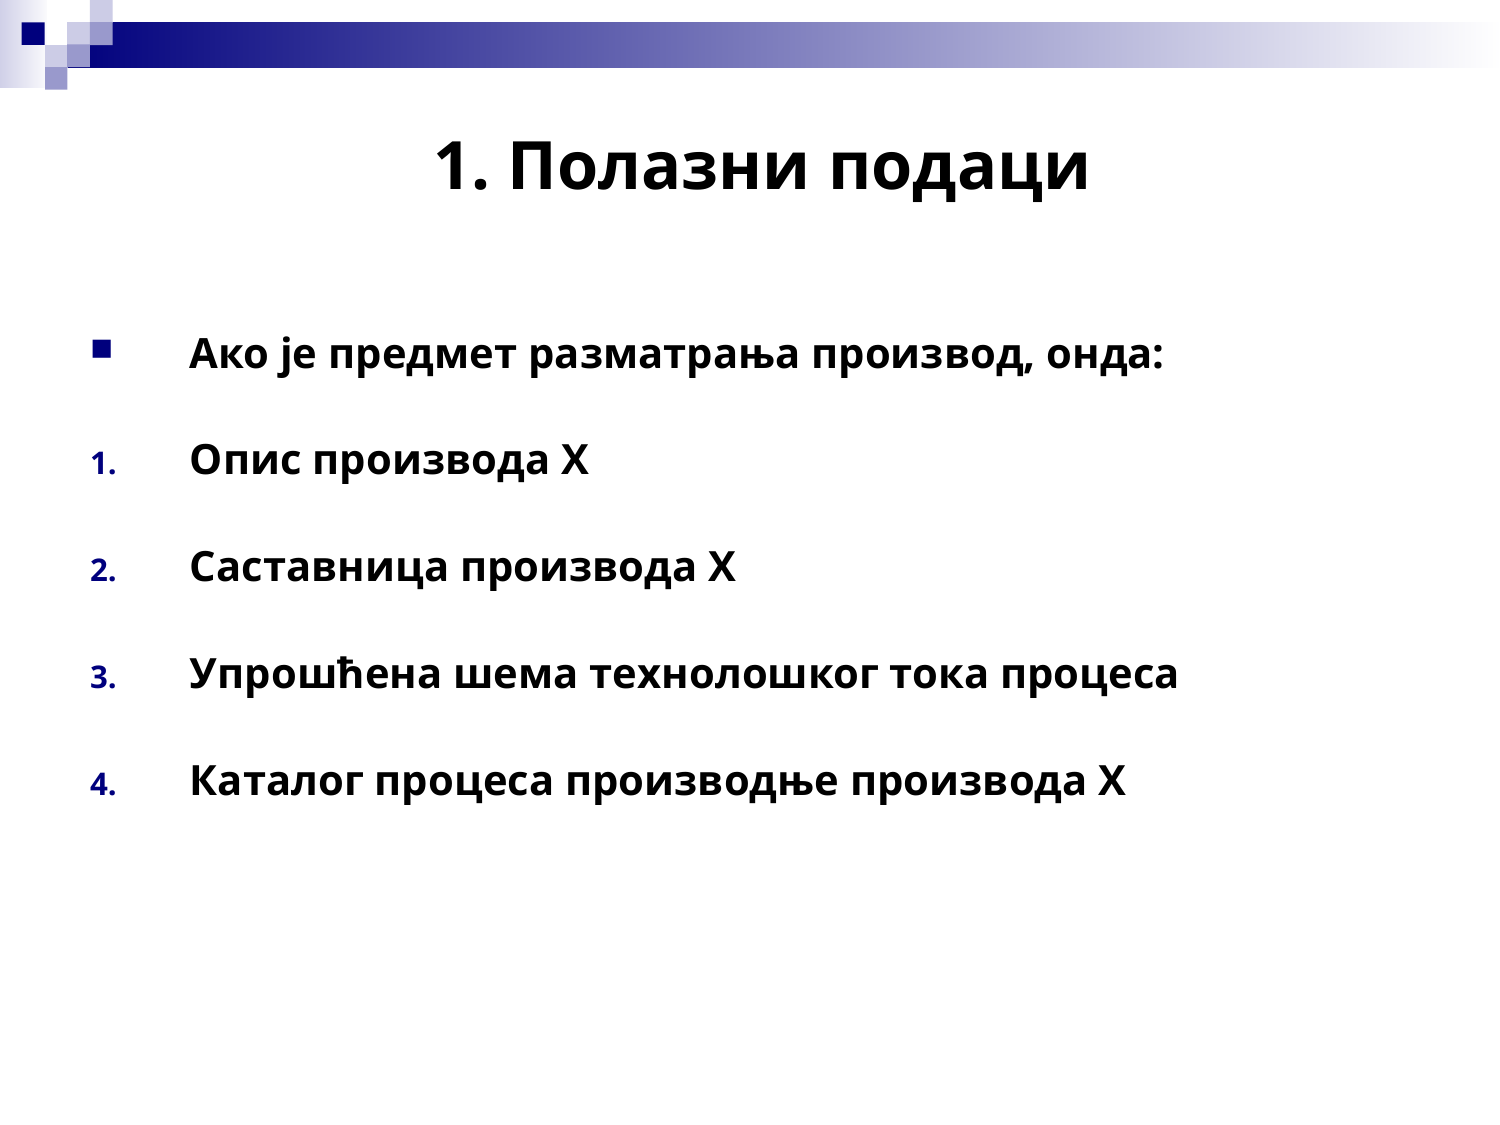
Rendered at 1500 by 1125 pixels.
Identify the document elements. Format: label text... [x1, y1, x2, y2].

title 1. Полазни подаци [299, 87, 1226, 238]
list Ако је предмет разматрања производ, онда: Опис производа X Саставница производа X Упрошћена шема технолошког тока процеса Каталог процеса производње производа X [74, 324, 1426, 1026]
